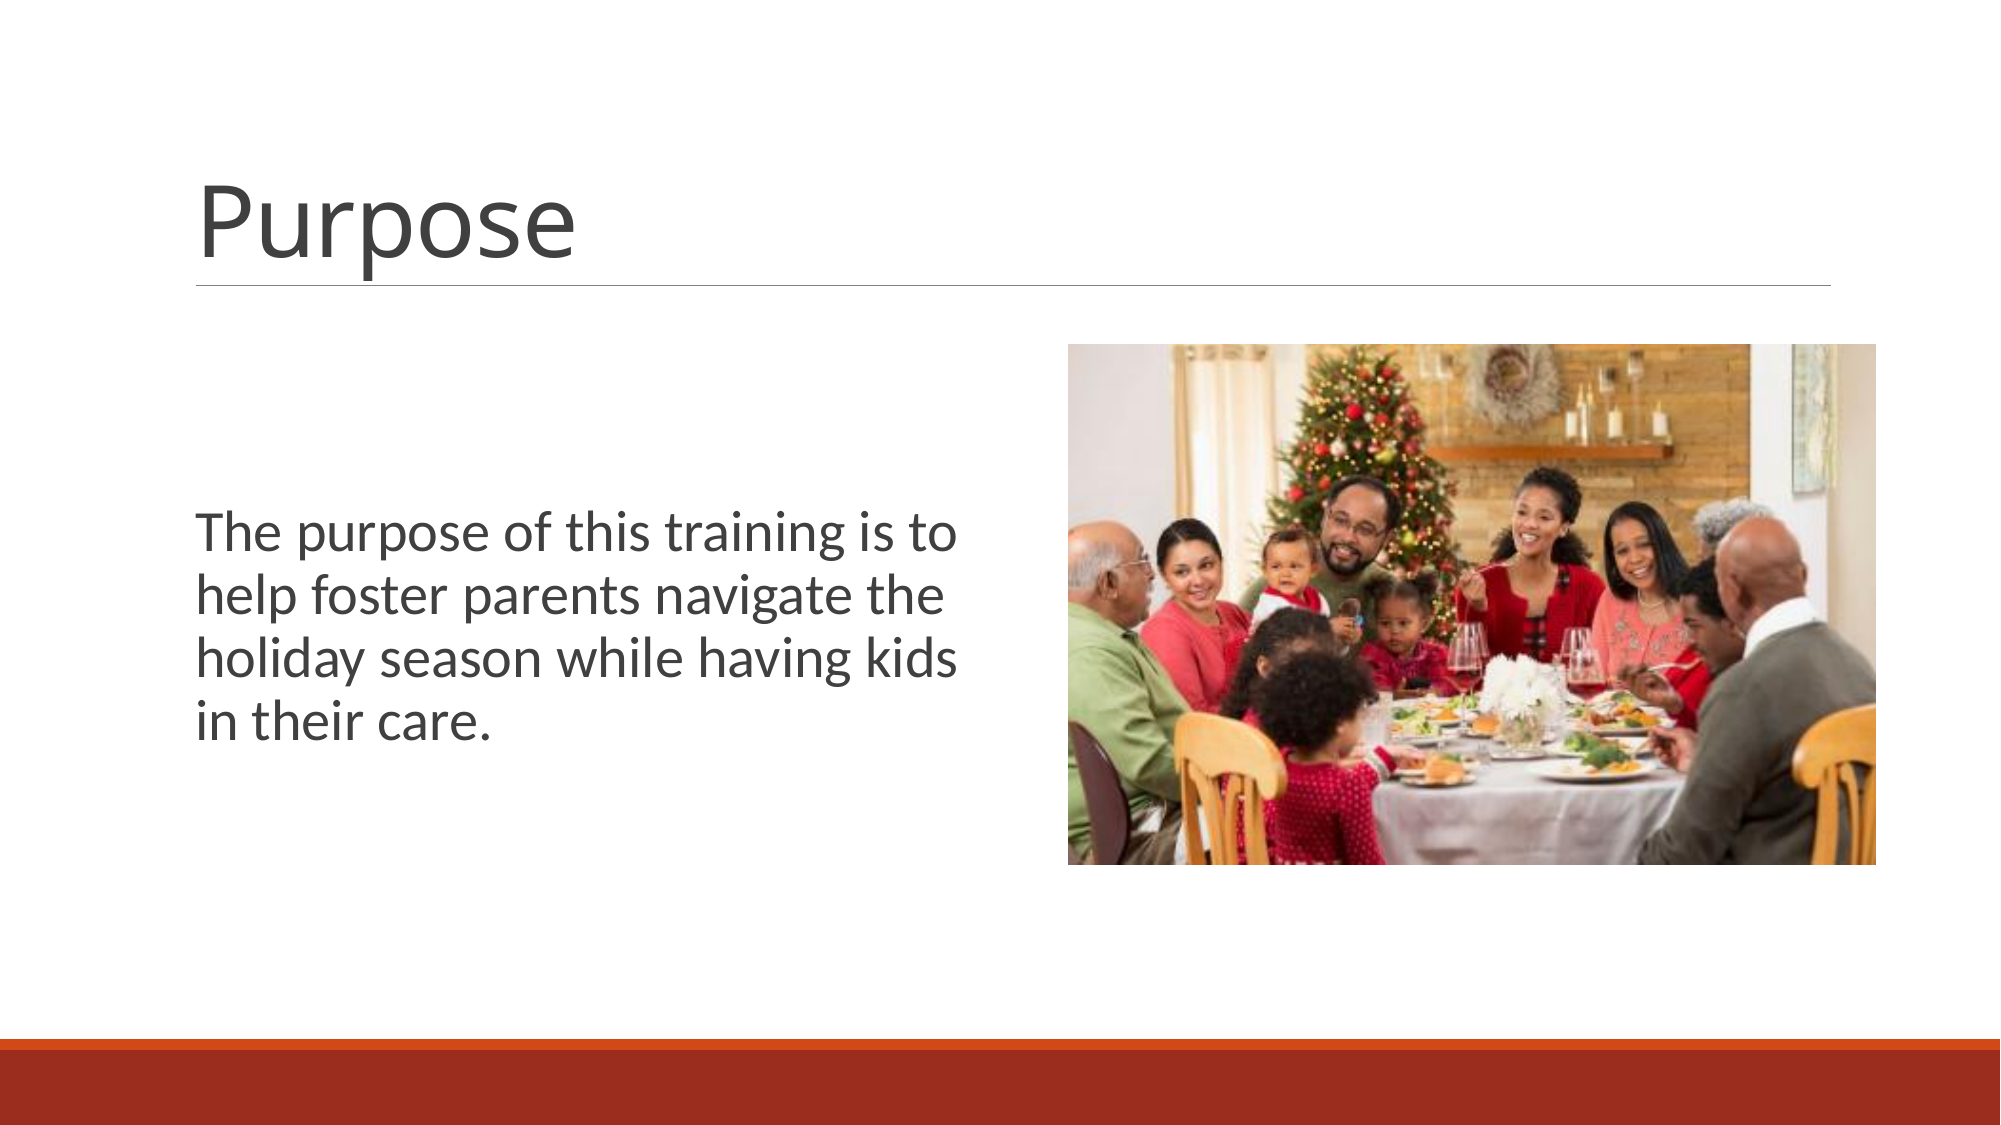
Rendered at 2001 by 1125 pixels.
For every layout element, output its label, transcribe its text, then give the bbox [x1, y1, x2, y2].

list The purpose of this training is to help foster parents navigate the holiday season while having kids in their care. [180, 302, 990, 963]
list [1067, 343, 1877, 866]
title Purpose [180, 47, 1830, 285]
